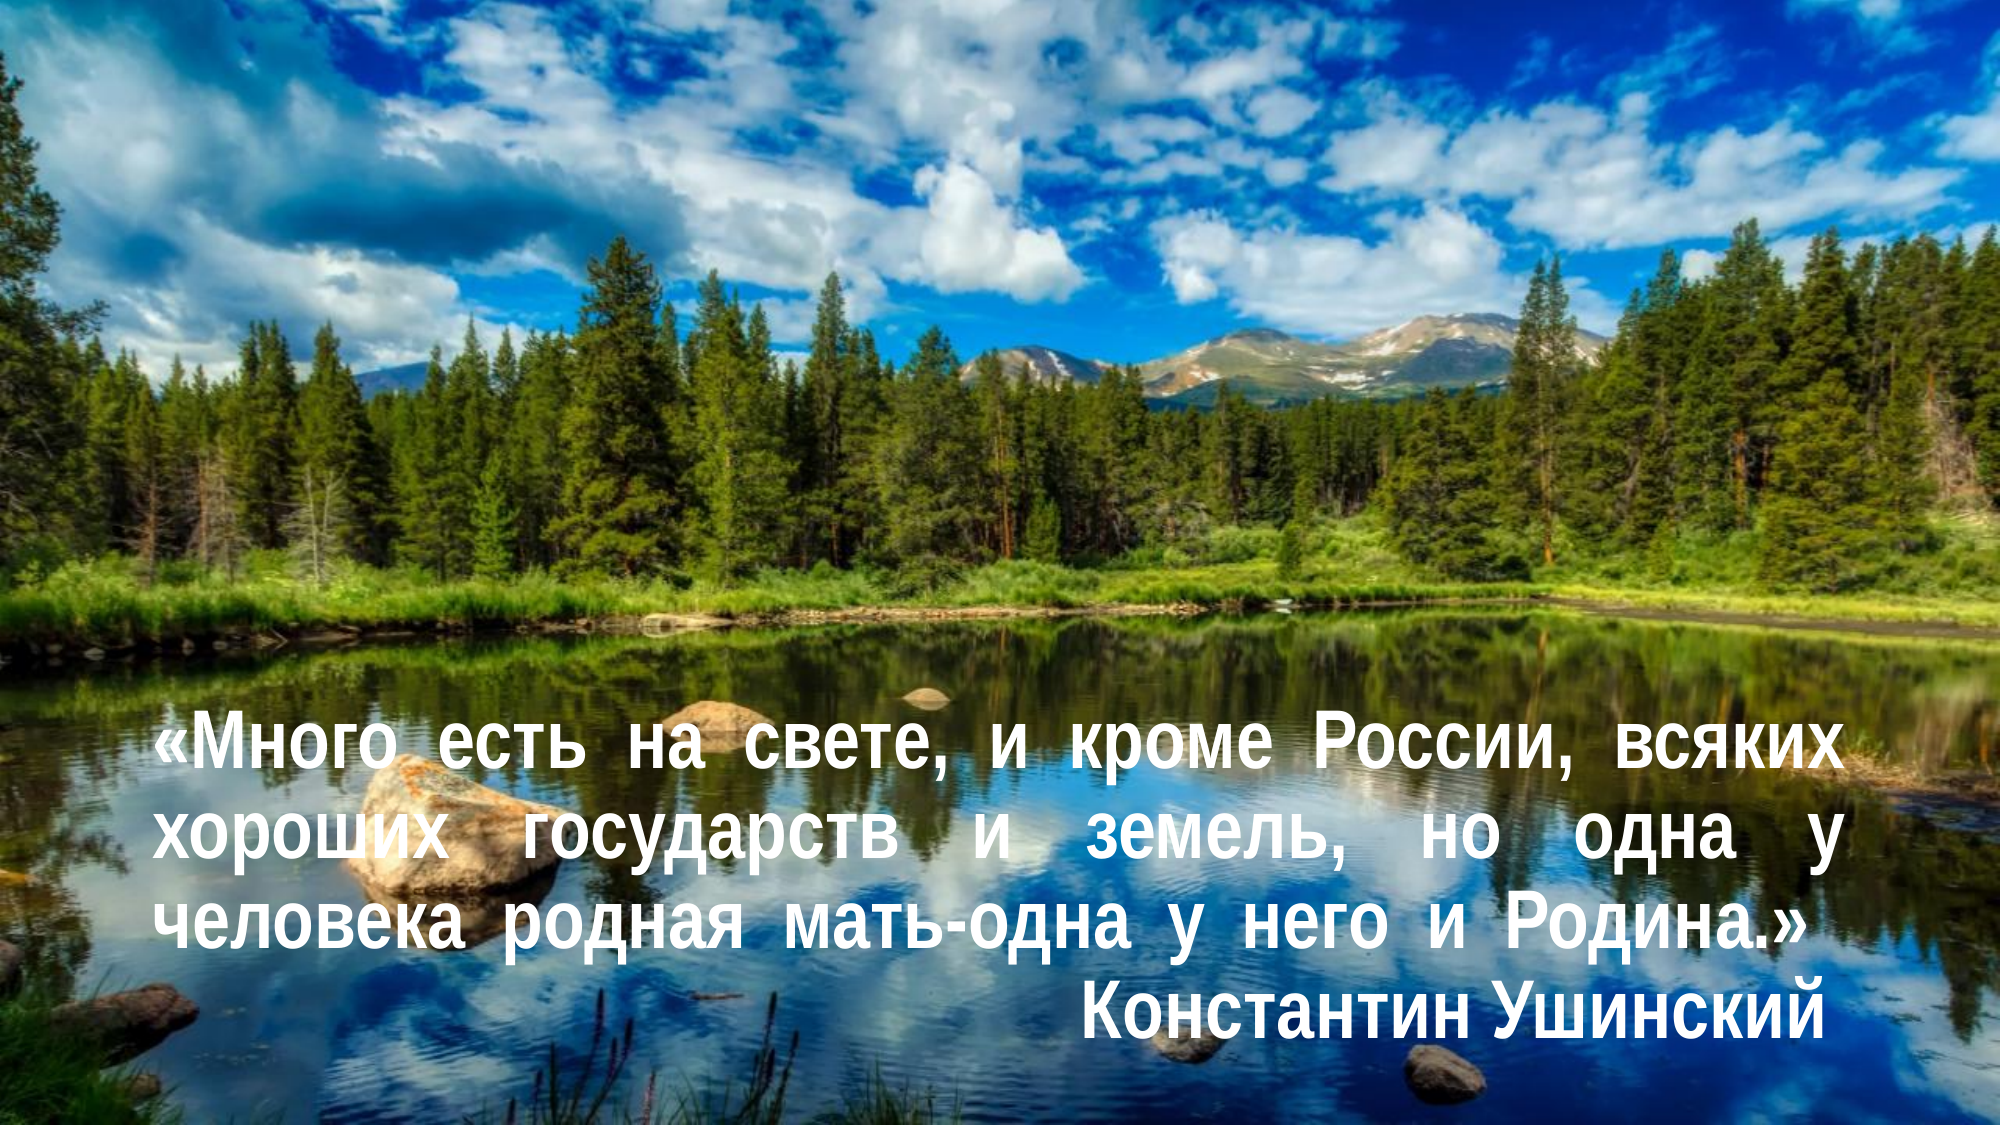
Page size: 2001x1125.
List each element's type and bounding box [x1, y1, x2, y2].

list [0, 0, 2000, 1125]
